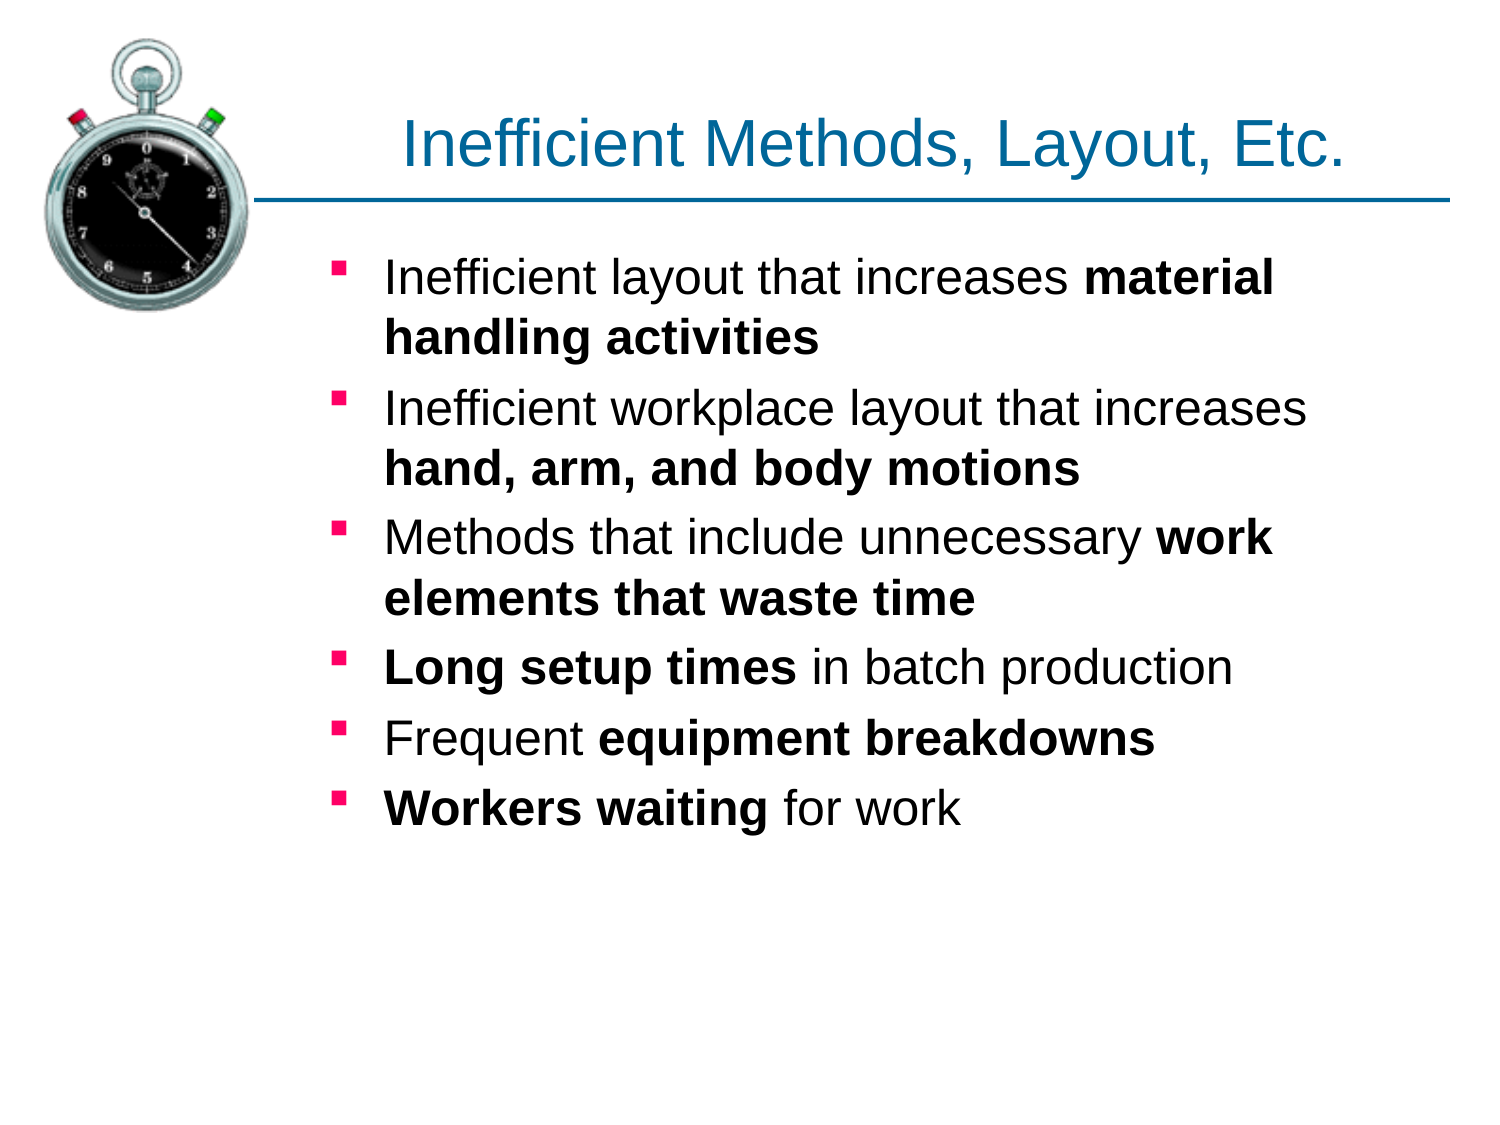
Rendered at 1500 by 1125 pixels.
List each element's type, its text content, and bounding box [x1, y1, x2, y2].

picture [37, 37, 254, 313]
title Inefficient Methods, Layout, Etc. [249, 37, 1500, 188]
list Inefficient layout that increases material handling activities Inefficient workplace layout that increases hand, arm, and body motions Methods that include unnecessary work elements that waste time Long setup times in batch production Frequent equipment breakdowns Workers waiting for work [312, 237, 1450, 975]
